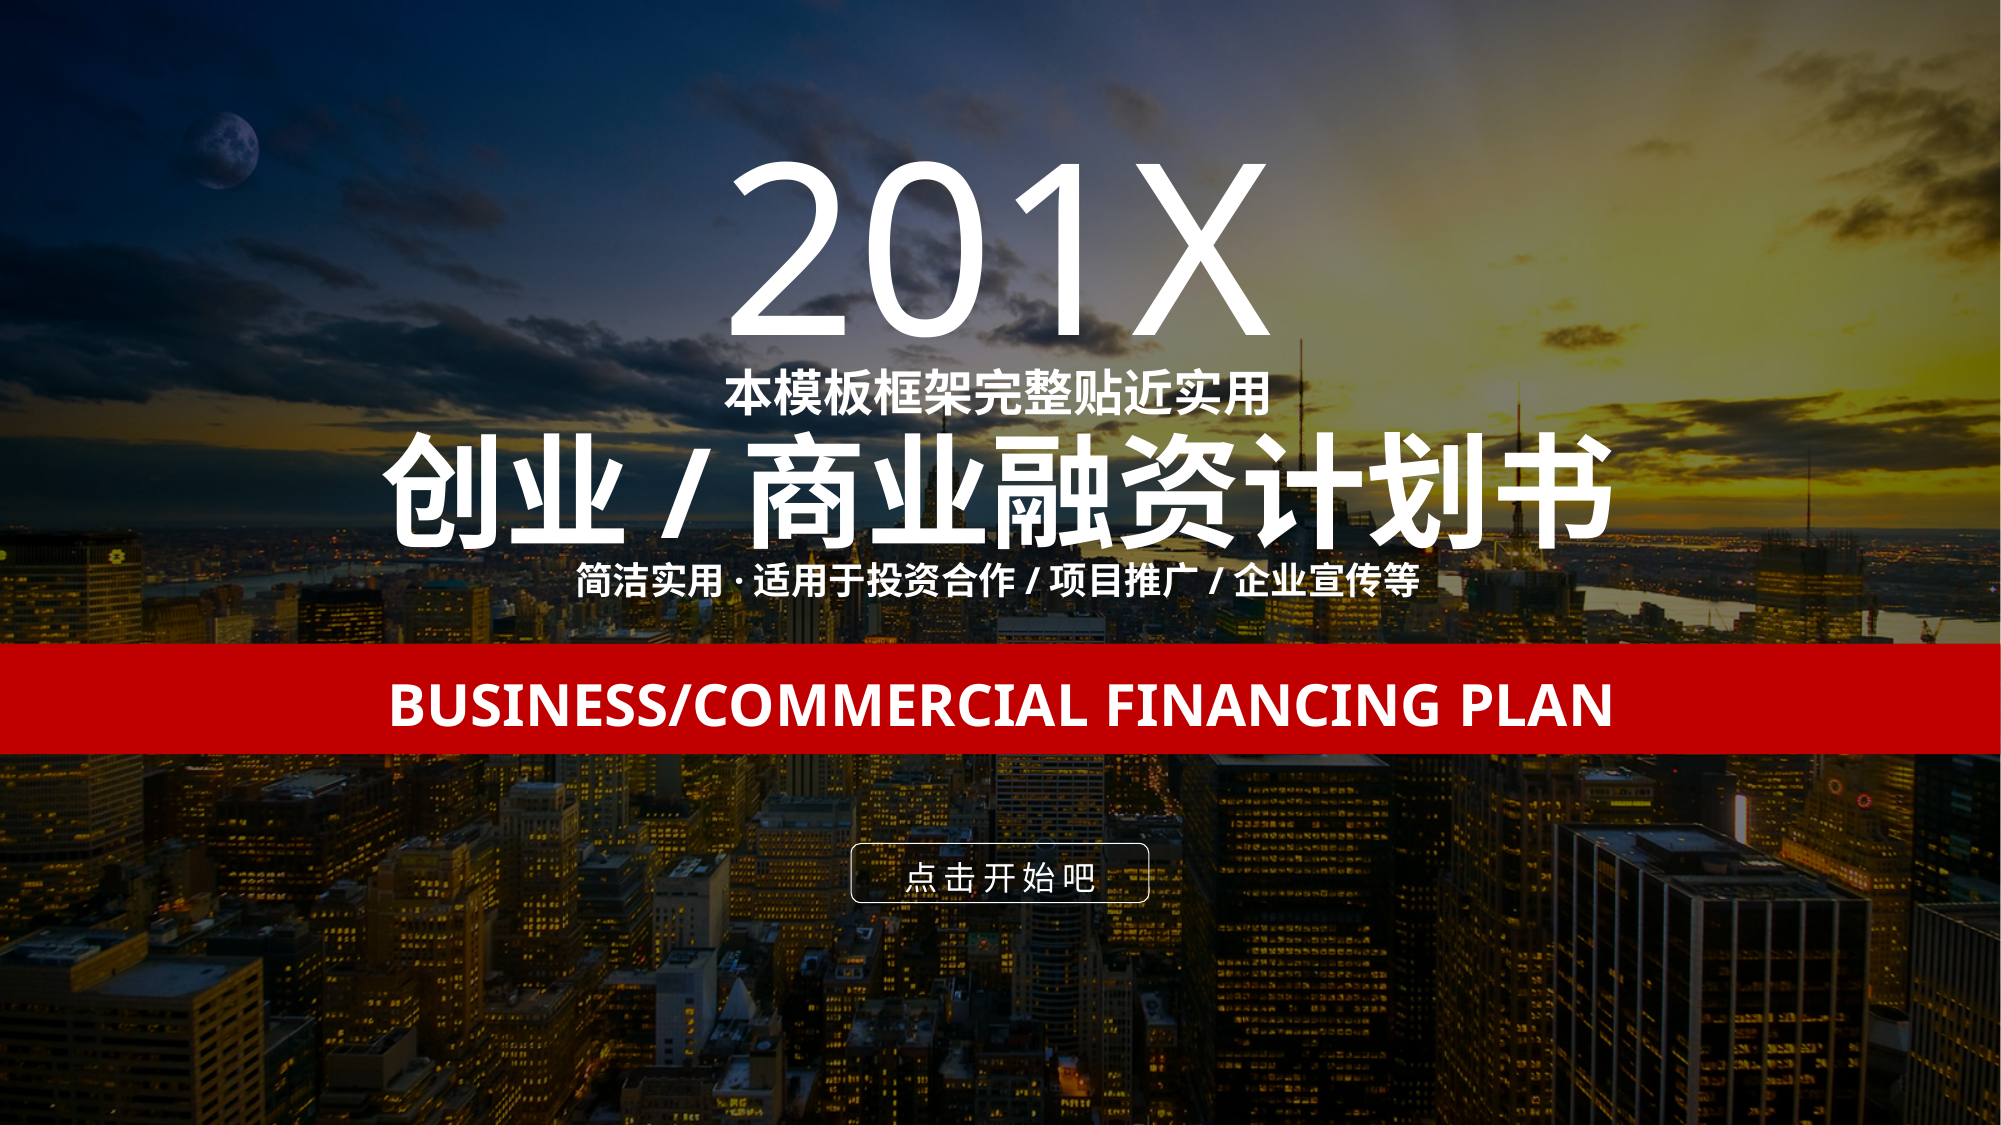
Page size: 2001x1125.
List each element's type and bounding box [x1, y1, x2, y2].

text_box [848, 843, 1152, 906]
picture [0, 0, 2001, 1125]
